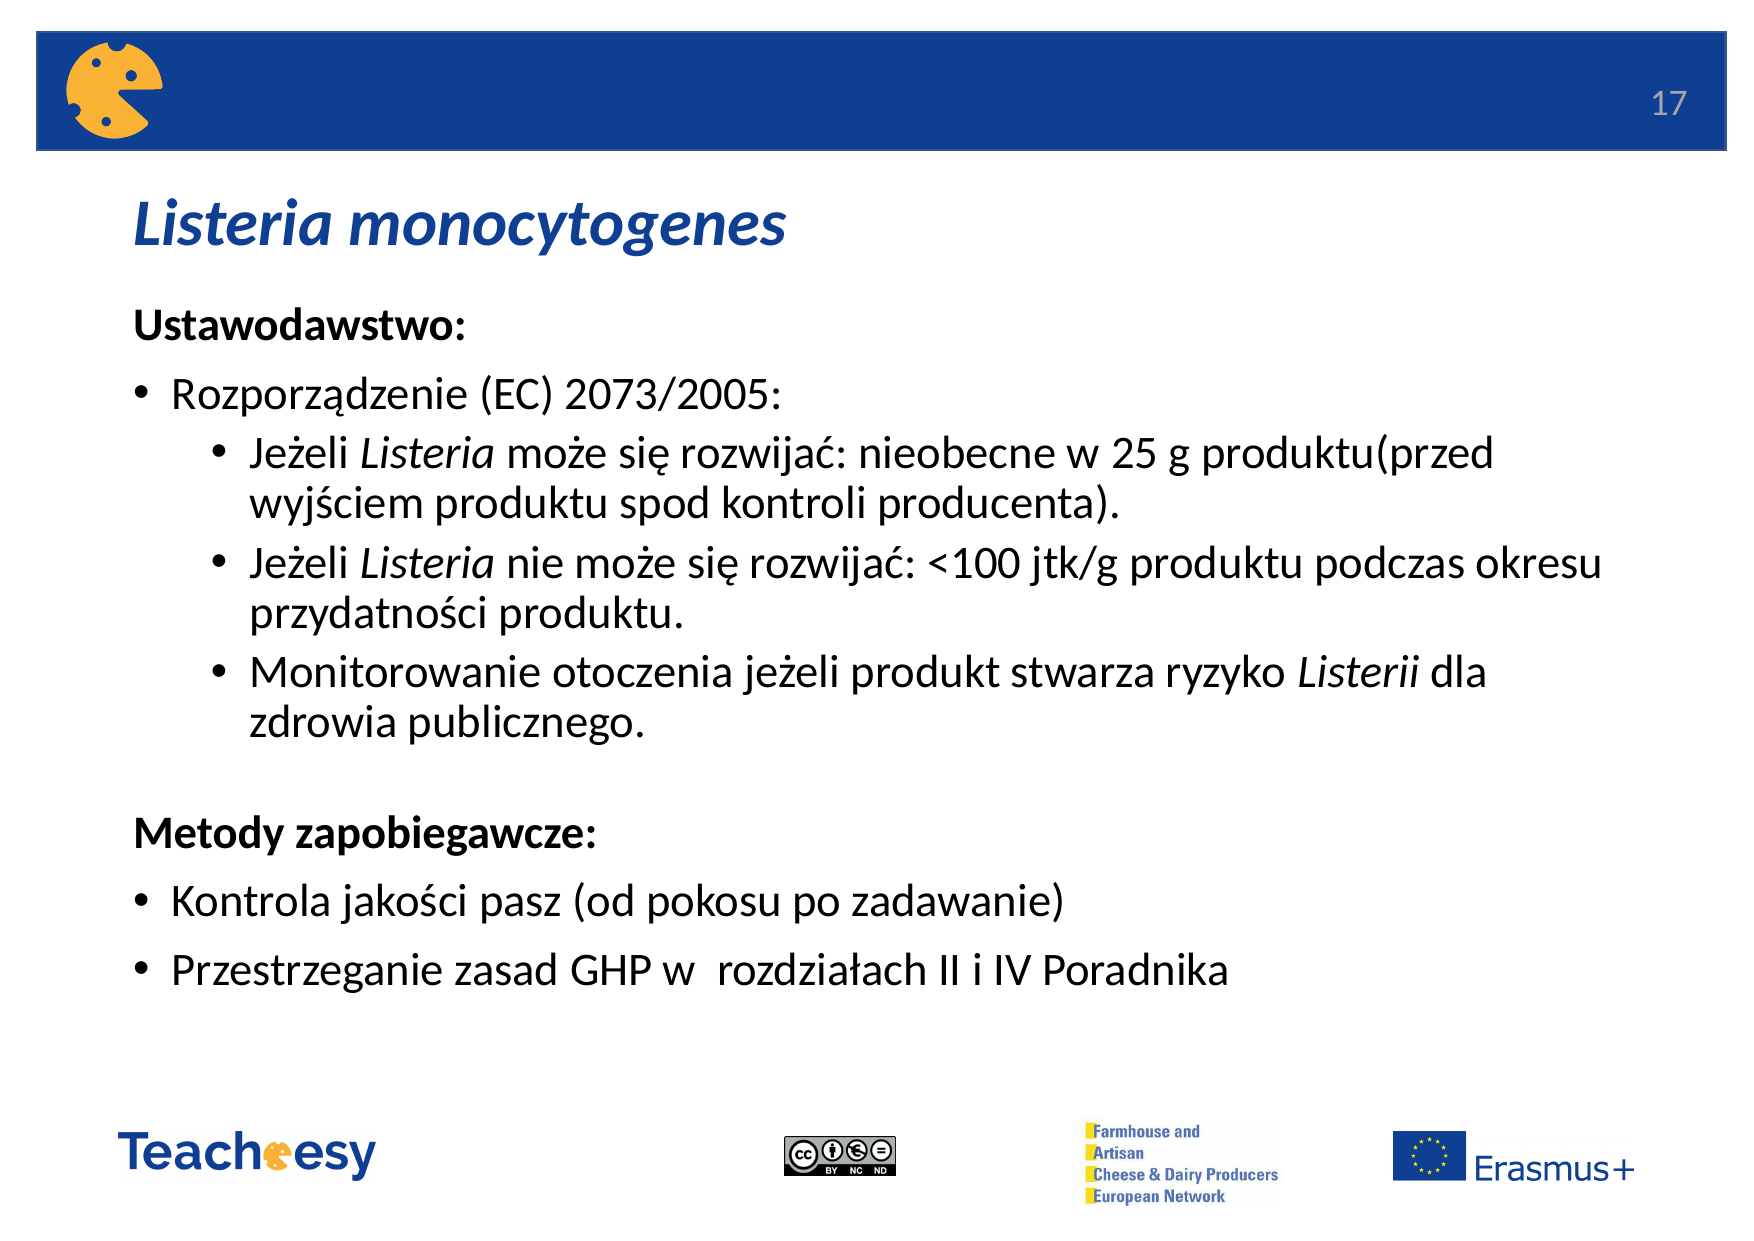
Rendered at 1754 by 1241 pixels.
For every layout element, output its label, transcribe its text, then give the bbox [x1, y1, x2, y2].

title Listeria monocytogenes [118, 179, 1182, 268]
list Ustawodawstwo: Rozporządzenie (EC) 2073/2005: Jeżeli Listeria może się rozwijać: nieobecne w 25 g produktu(przed wyjściem produktu spod kontroli producenta). Jeżeli Listeria nie może się rozwijać: <100 jtk/g produktu podczas okresu przydatności produktu. Monitorowanie otoczenia jeżeli produkt stwarza ryzyko Listerii dla zdrowia publicznego. Metody zapobiegawcze: Kontrola jakości pasz (od pokosu po zadawanie) Przestrzeganie zasad GHP w rozdziałach II i IV Poradnika [118, 292, 1631, 1011]
picture [1079, 1117, 1283, 1210]
picture [41, 17, 188, 164]
slide_number 17 [1606, 69, 1705, 113]
picture [784, 1136, 896, 1176]
picture [1393, 1131, 1634, 1181]
picture [118, 1131, 376, 1181]
